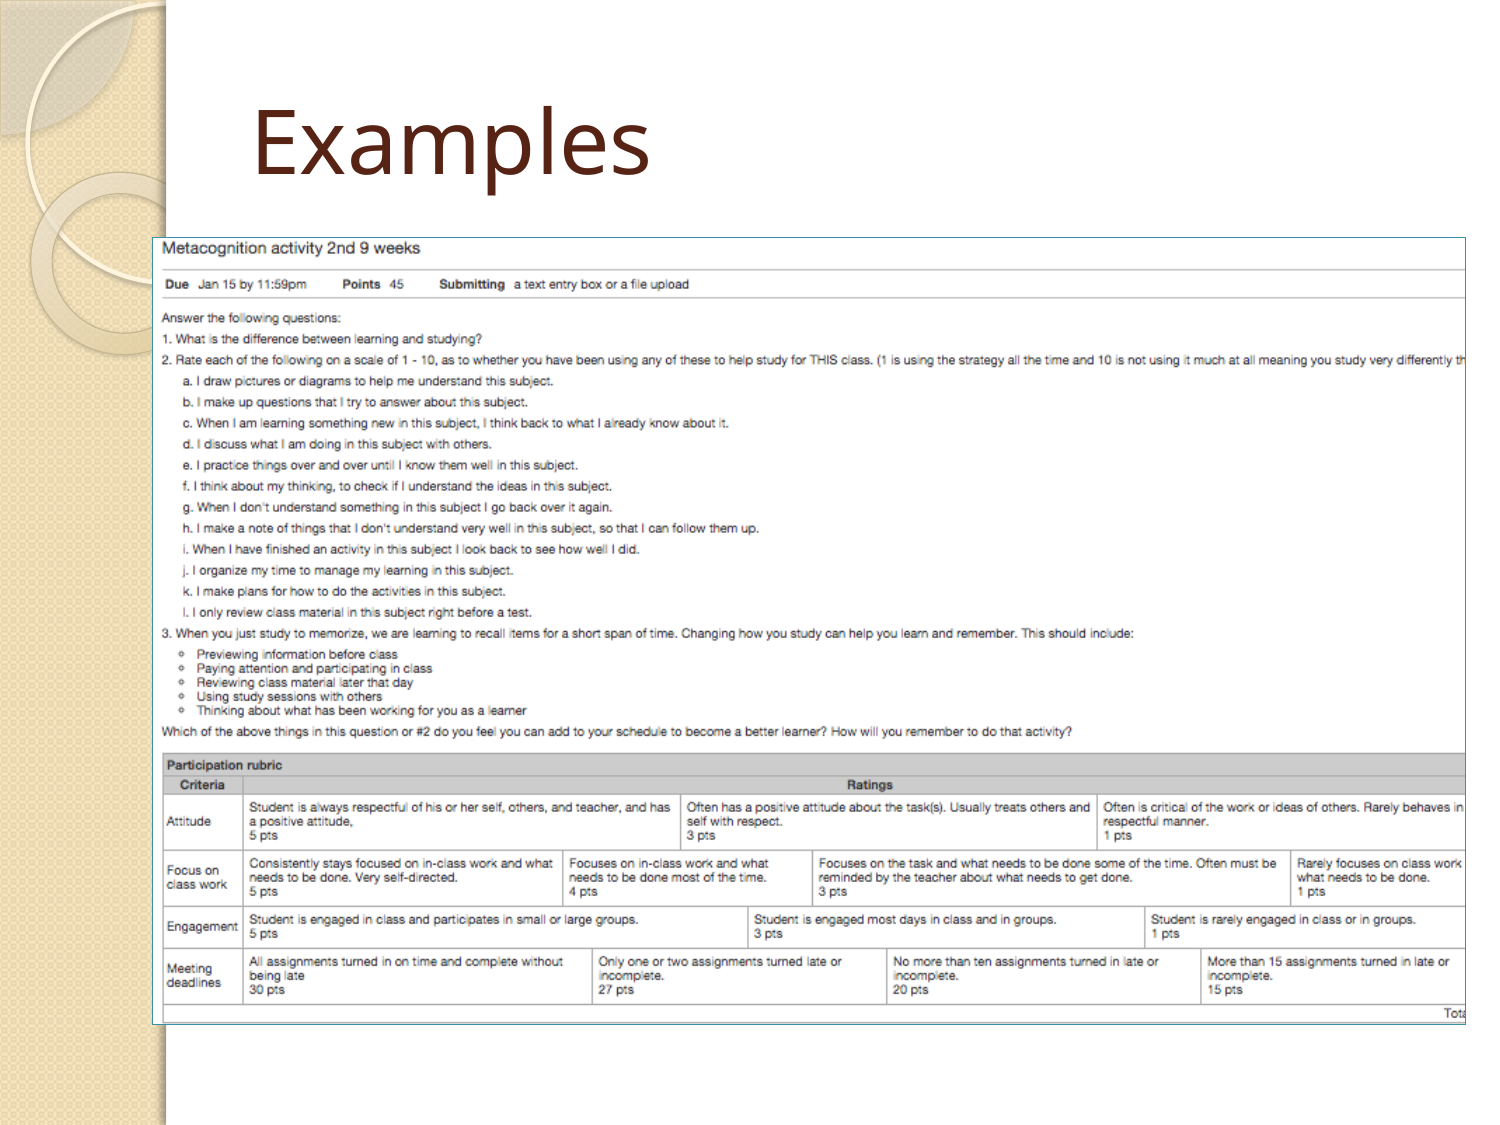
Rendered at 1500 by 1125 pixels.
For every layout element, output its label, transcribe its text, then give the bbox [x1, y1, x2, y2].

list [152, 237, 1466, 1026]
title Examples [235, 45, 1466, 233]
